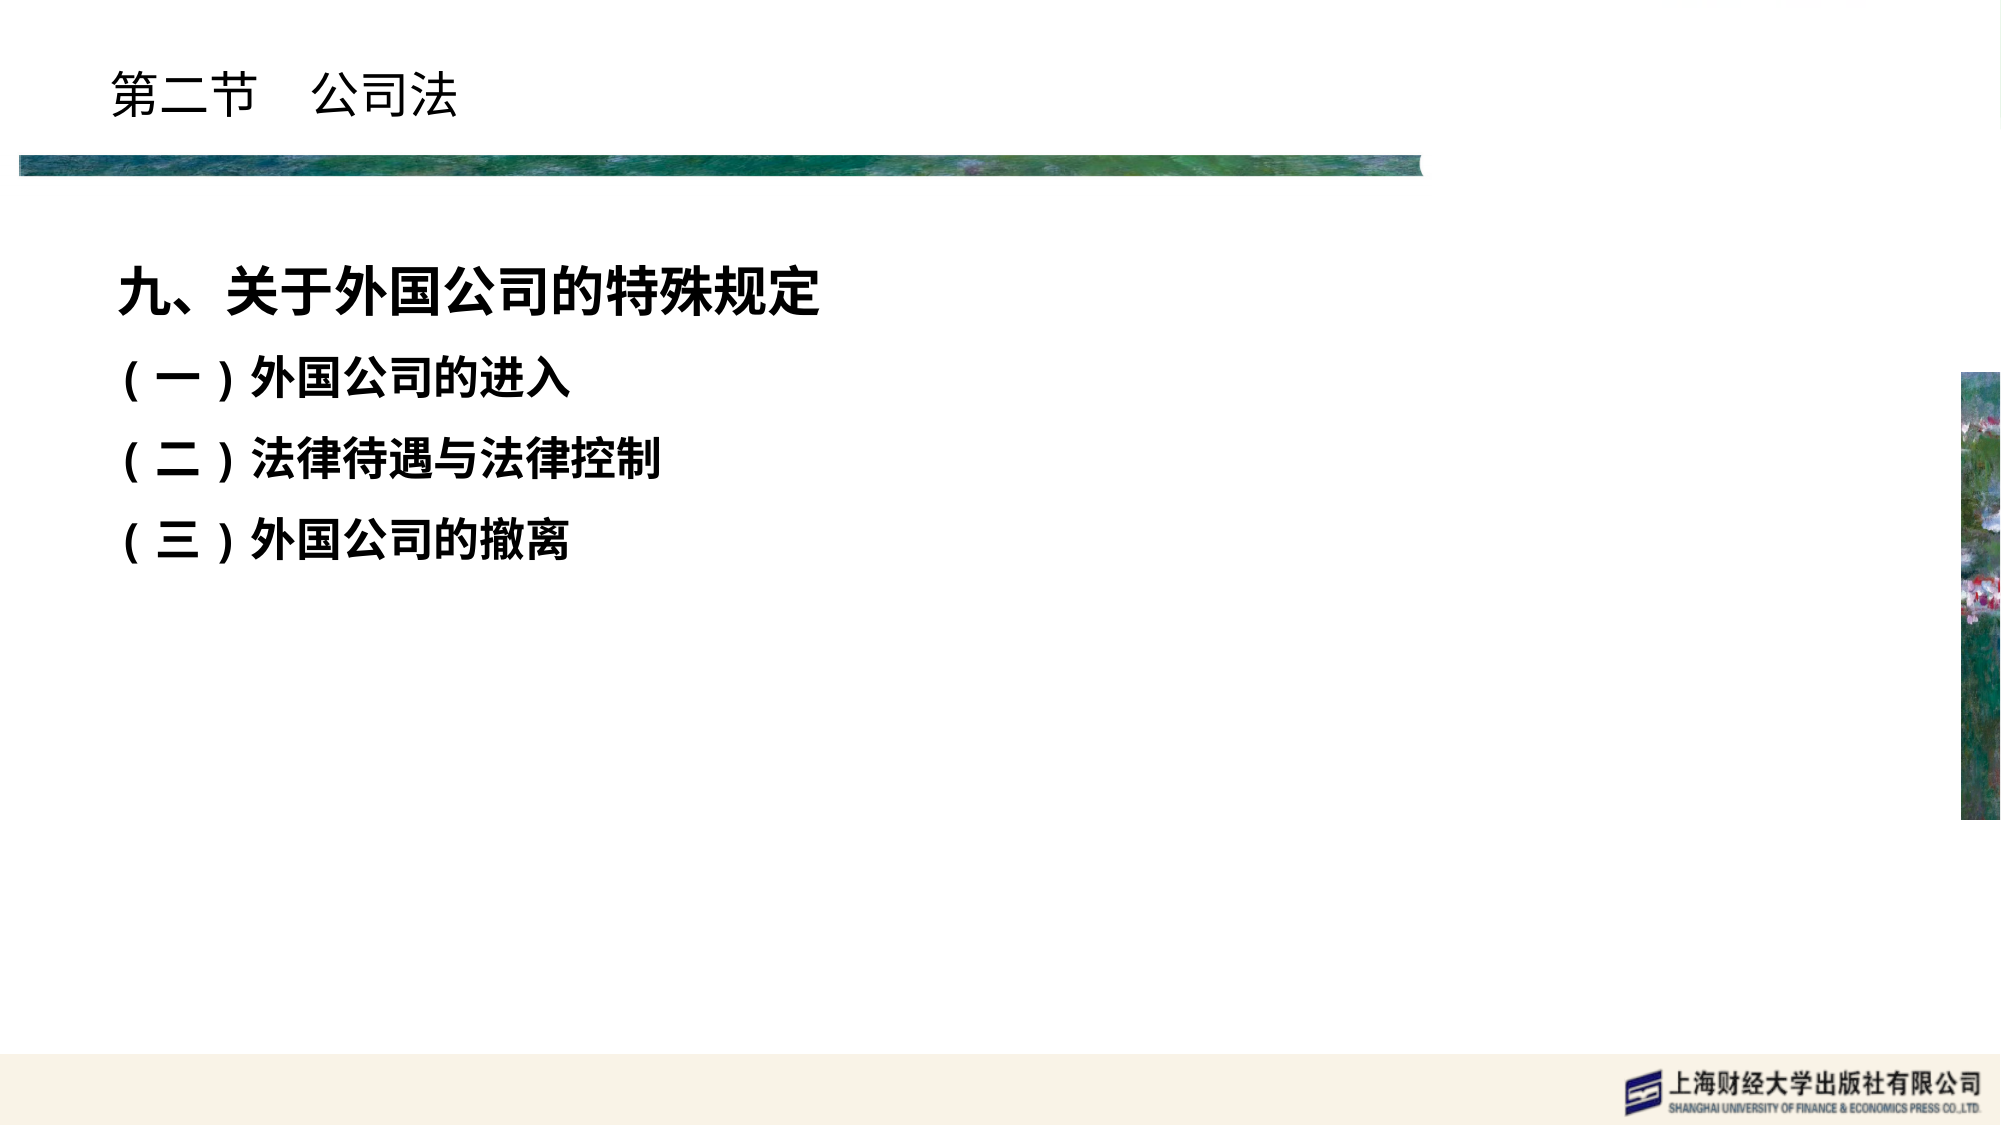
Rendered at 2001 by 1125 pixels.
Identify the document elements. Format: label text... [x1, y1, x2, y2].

title 第二节 公司法 [94, 42, 1451, 146]
picture [0, 0, 2001, 1125]
list 九、关于外国公司的特殊规定 (一)外国公司的进入 (二)法律待遇与法律控制 (三)外国公司的撤离 [102, 233, 1898, 1032]
